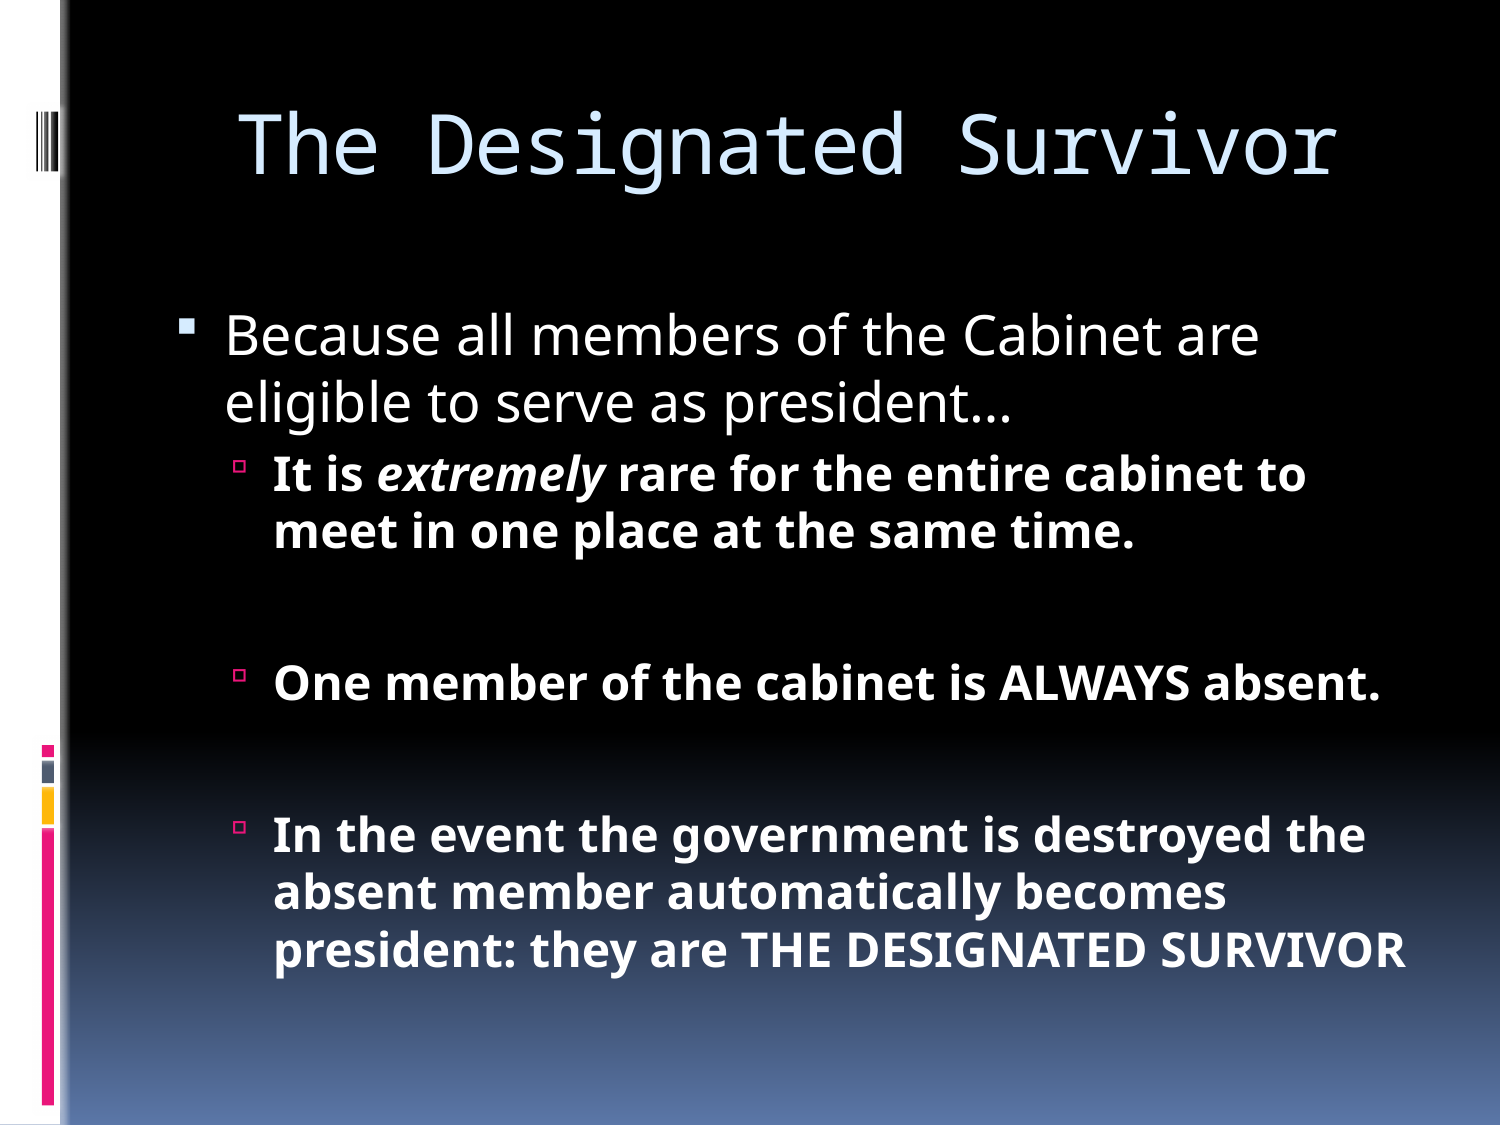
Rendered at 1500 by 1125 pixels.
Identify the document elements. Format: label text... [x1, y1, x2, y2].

list Because all members of the Cabinet are eligible to serve as president… It is extremely rare for the entire cabinet to meet in one place at the same time. One member of the cabinet is ALWAYS absent. In the event the government is destroyed the absent member automatically becomes president: they are THE DESIGNATED SURVIVOR [150, 292, 1425, 1043]
title The Designated Survivor [150, 83, 1425, 234]
